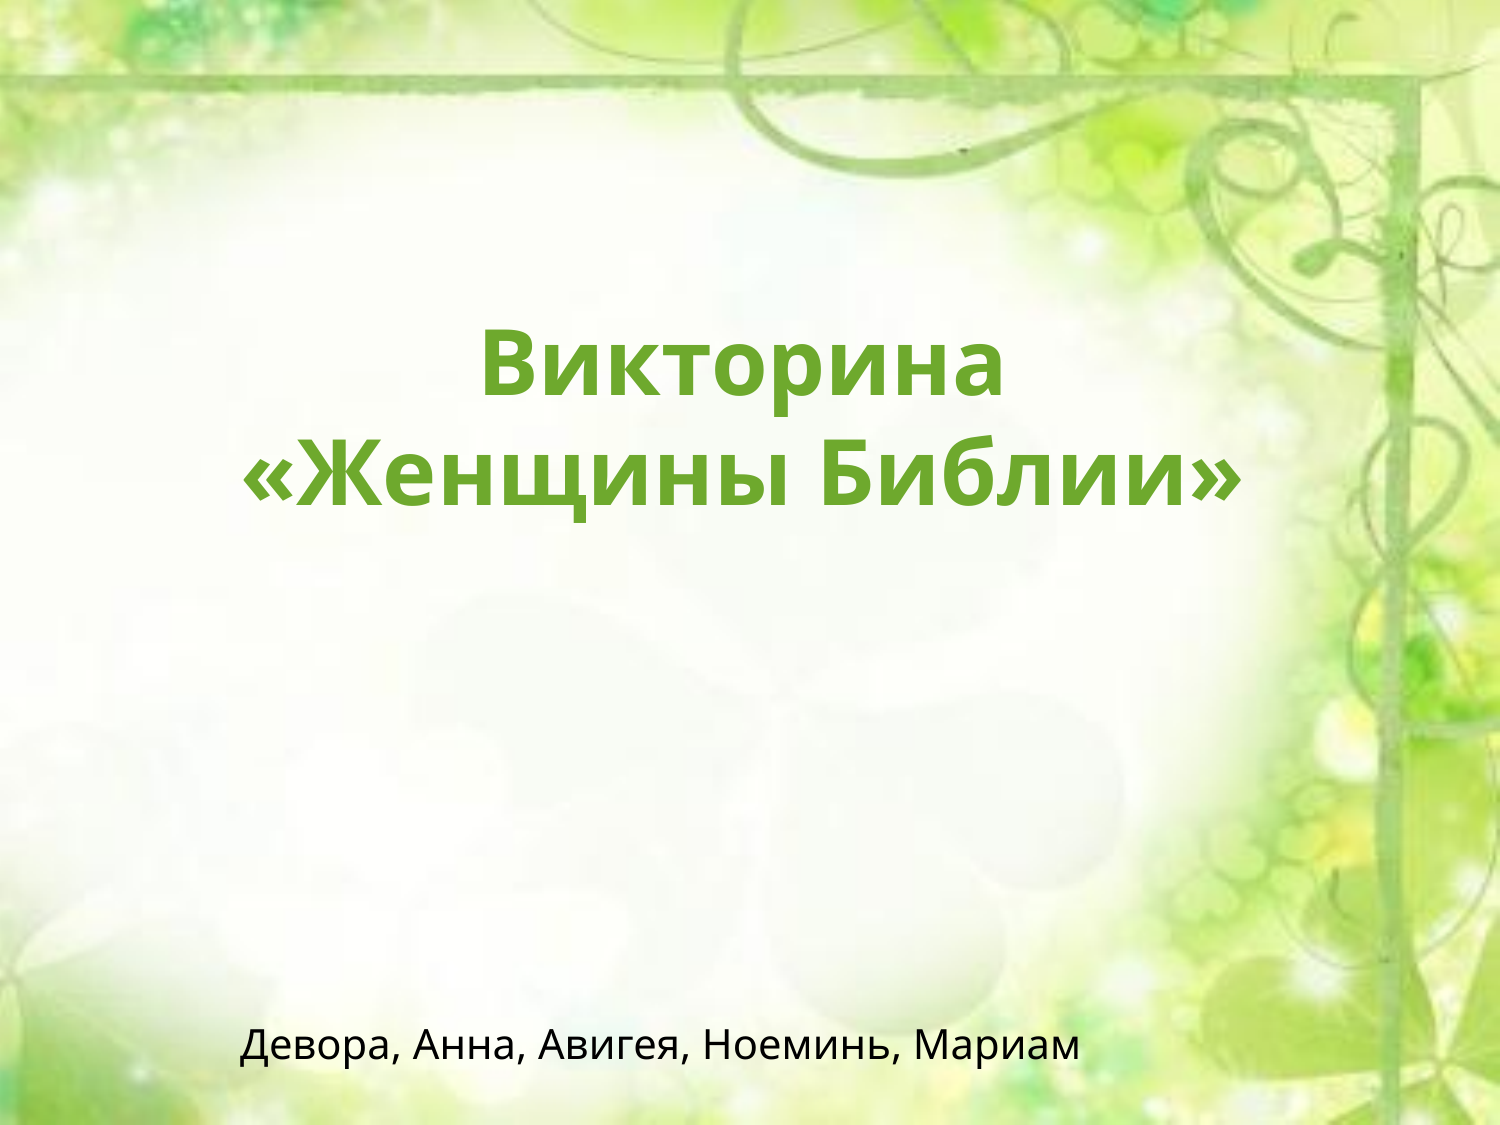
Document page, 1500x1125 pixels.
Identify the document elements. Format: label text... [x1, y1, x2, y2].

title Викторина «Женщины Библии» [105, 292, 1381, 535]
text_box Девора, Анна, Авигея, Ноеминь, Мариам [23, 996, 1299, 1090]
picture [0, 0, 1500, 1125]
